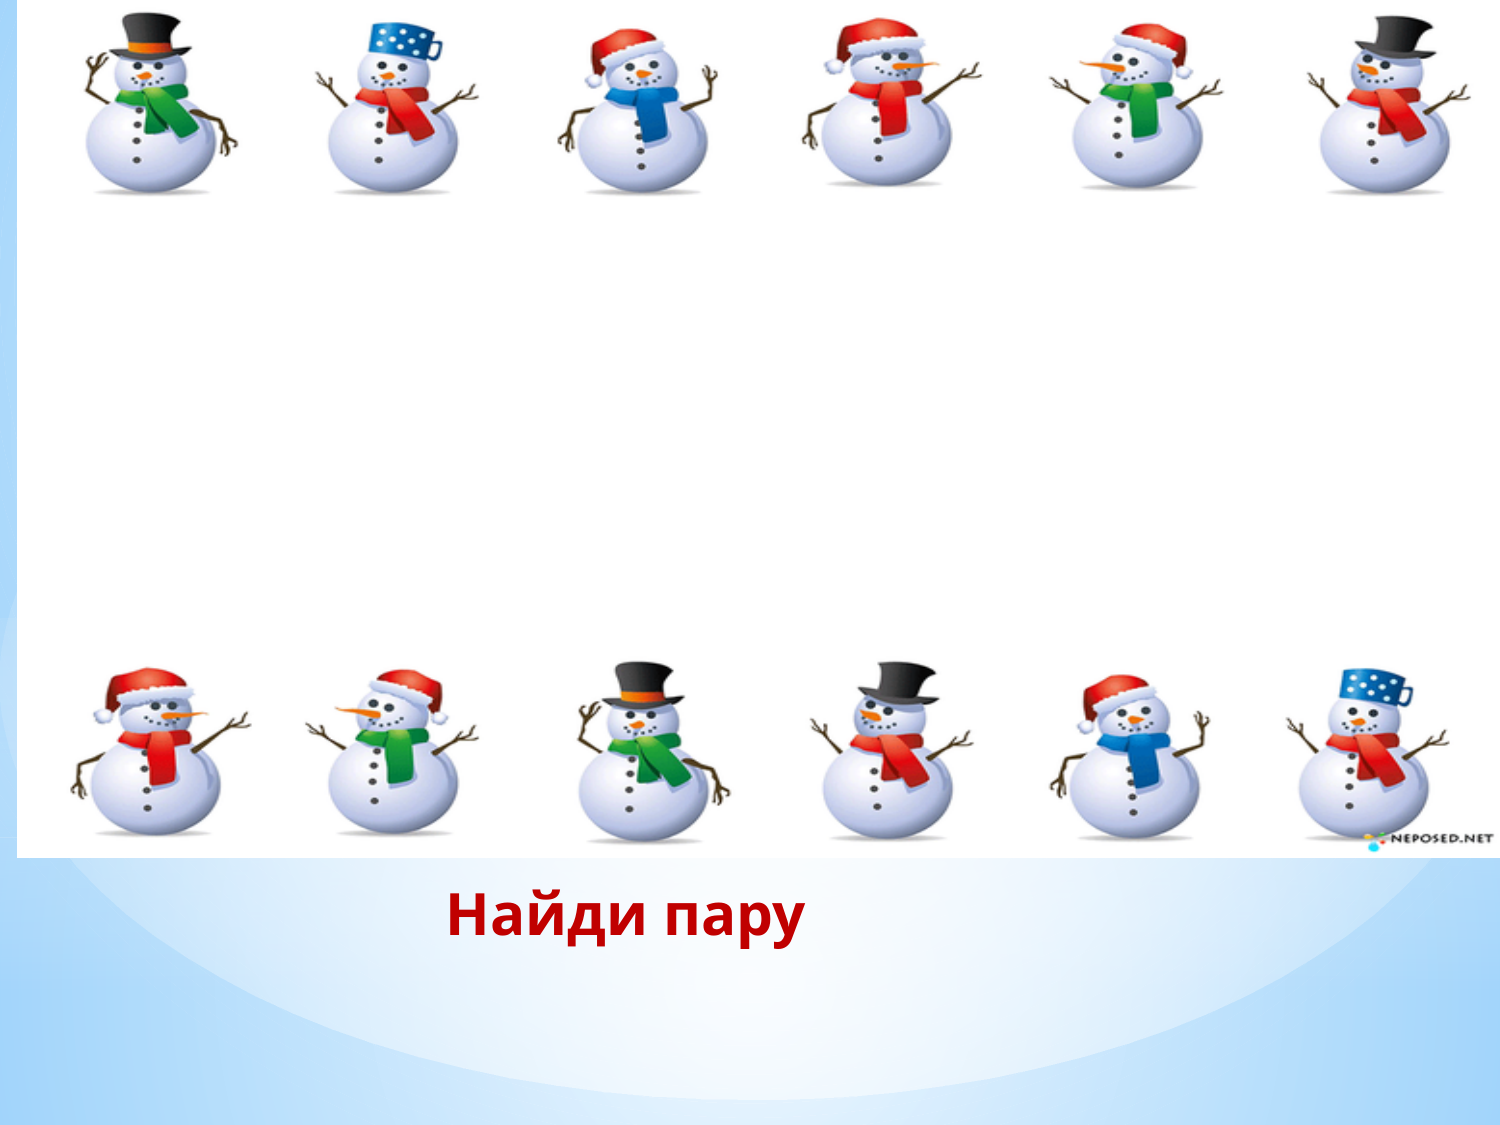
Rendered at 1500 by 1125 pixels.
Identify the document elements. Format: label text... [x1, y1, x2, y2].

title Найди пару [407, 869, 845, 1094]
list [17, 0, 1500, 858]
